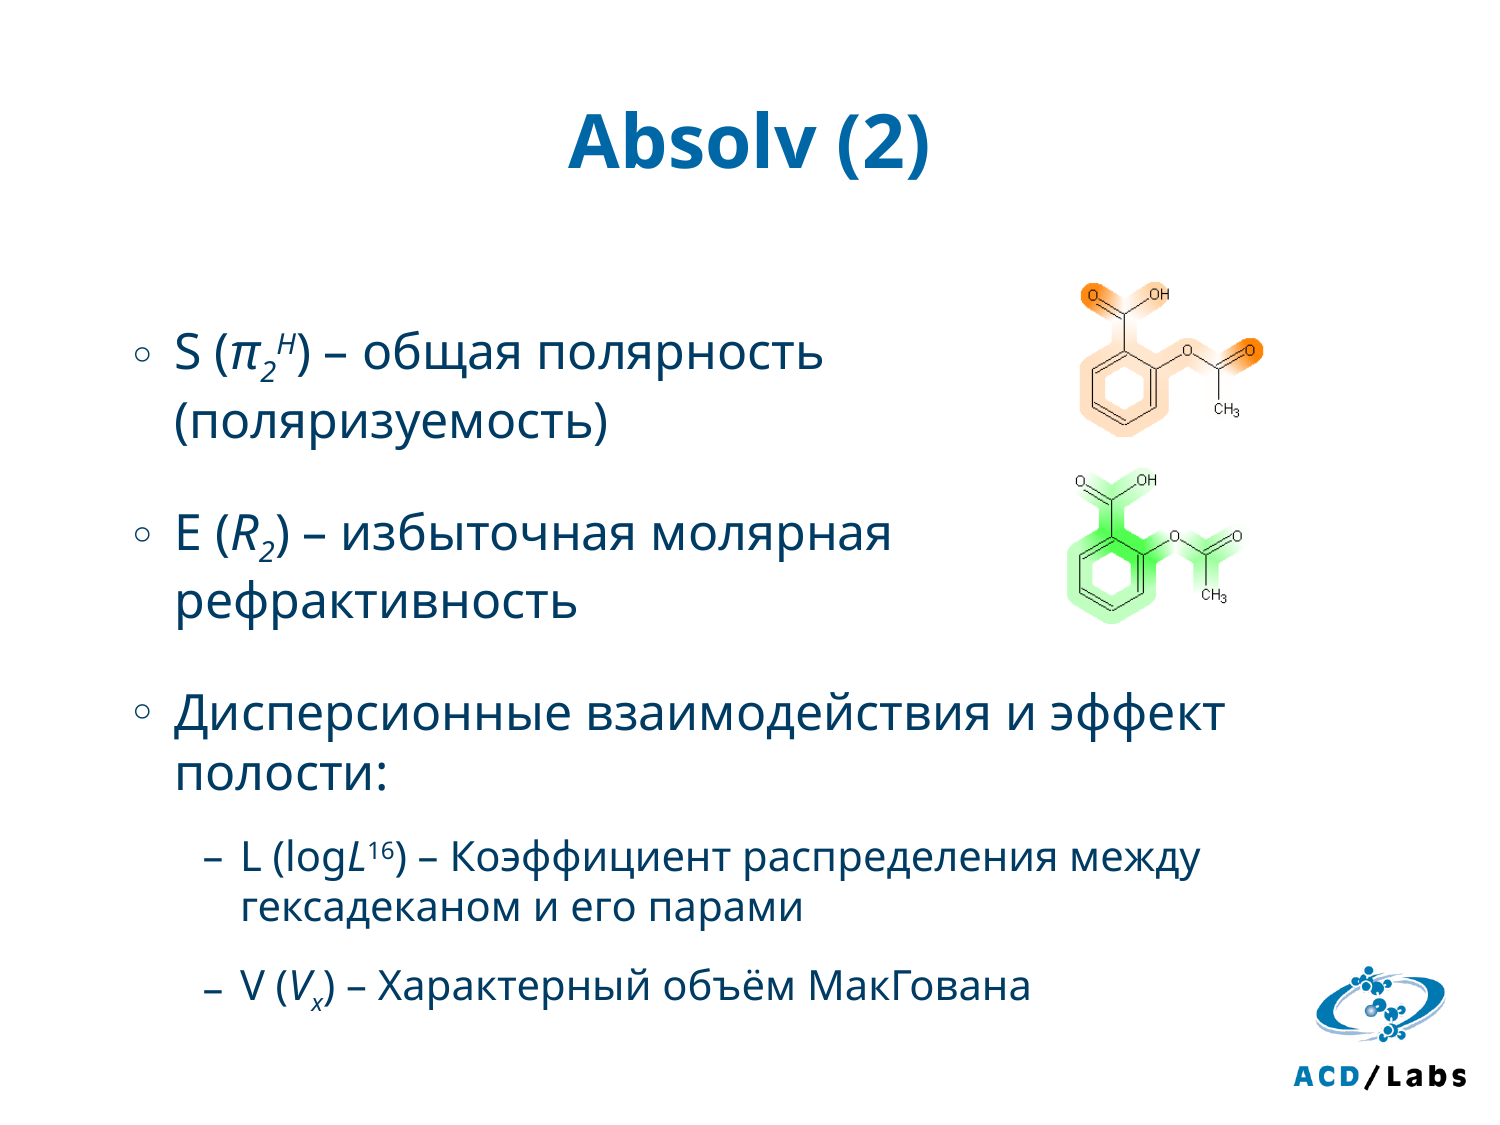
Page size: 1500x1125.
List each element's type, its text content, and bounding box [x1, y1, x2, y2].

title Absolv (2) [74, 44, 1426, 233]
picture [1293, 964, 1471, 1101]
list S (π2H) – общая полярность (поляризуемость) E (R2) – избыточная молярная рефрактивность Дисперсионные взаимодействия и эффект полости: L (logL16) – Коэффициент распределения между гексадеканом и его парами V (Vx) – Характерный объём МакГована [37, 312, 1453, 901]
picture [1009, 249, 1306, 656]
